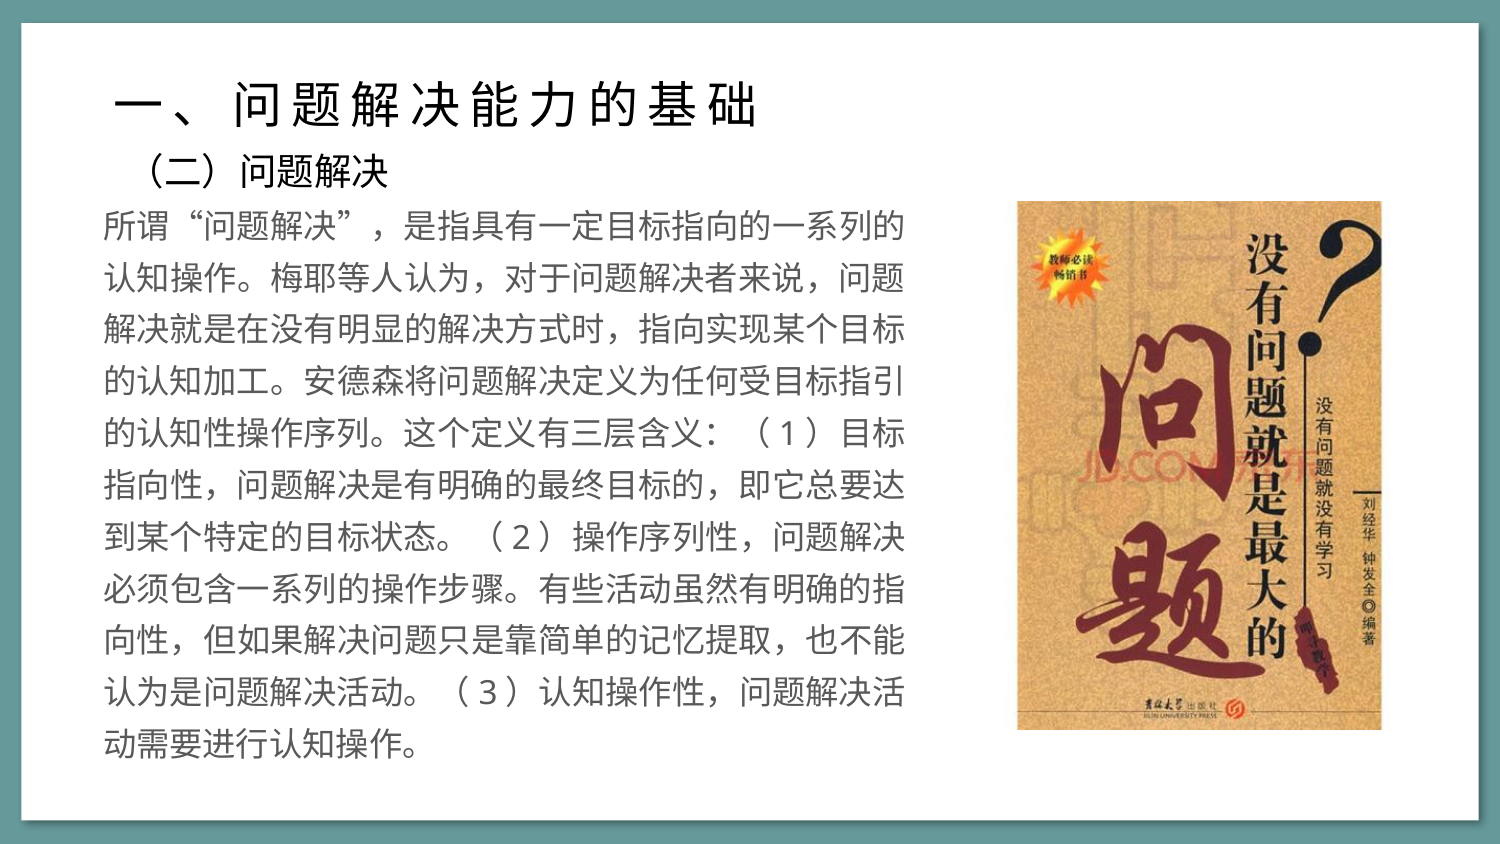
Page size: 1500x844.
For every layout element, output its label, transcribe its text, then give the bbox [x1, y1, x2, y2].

text_box 所谓“问题解决”，是指具有一定目标指向的一系列的认知操作。梅耶等人认为，对于问题解决者来说，问题解决就是在没有明显的解决方式时，指向实现某个目标的认知加工。安德森将问题解决定义为任何受目标指引的认知性操作序列。这个定义有三层含义：（1）目标指向性，问题解决是有明确的最终目标的，即它总要达到某个特定的目标状态。（2）操作序列性，问题解决必须包含一系列的操作步骤。有些活动虽然有明确的指向性，但如果解决问题只是靠简单的记忆提取，也不能认为是问题解决活动。（3）认知操作性，问题解决活动需要进行认知操作。 [88, 185, 921, 771]
picture [938, 201, 1461, 730]
text_box 一、问题解决能力的基础 [100, 67, 800, 141]
text_box （二）问题解决 [112, 140, 405, 201]
